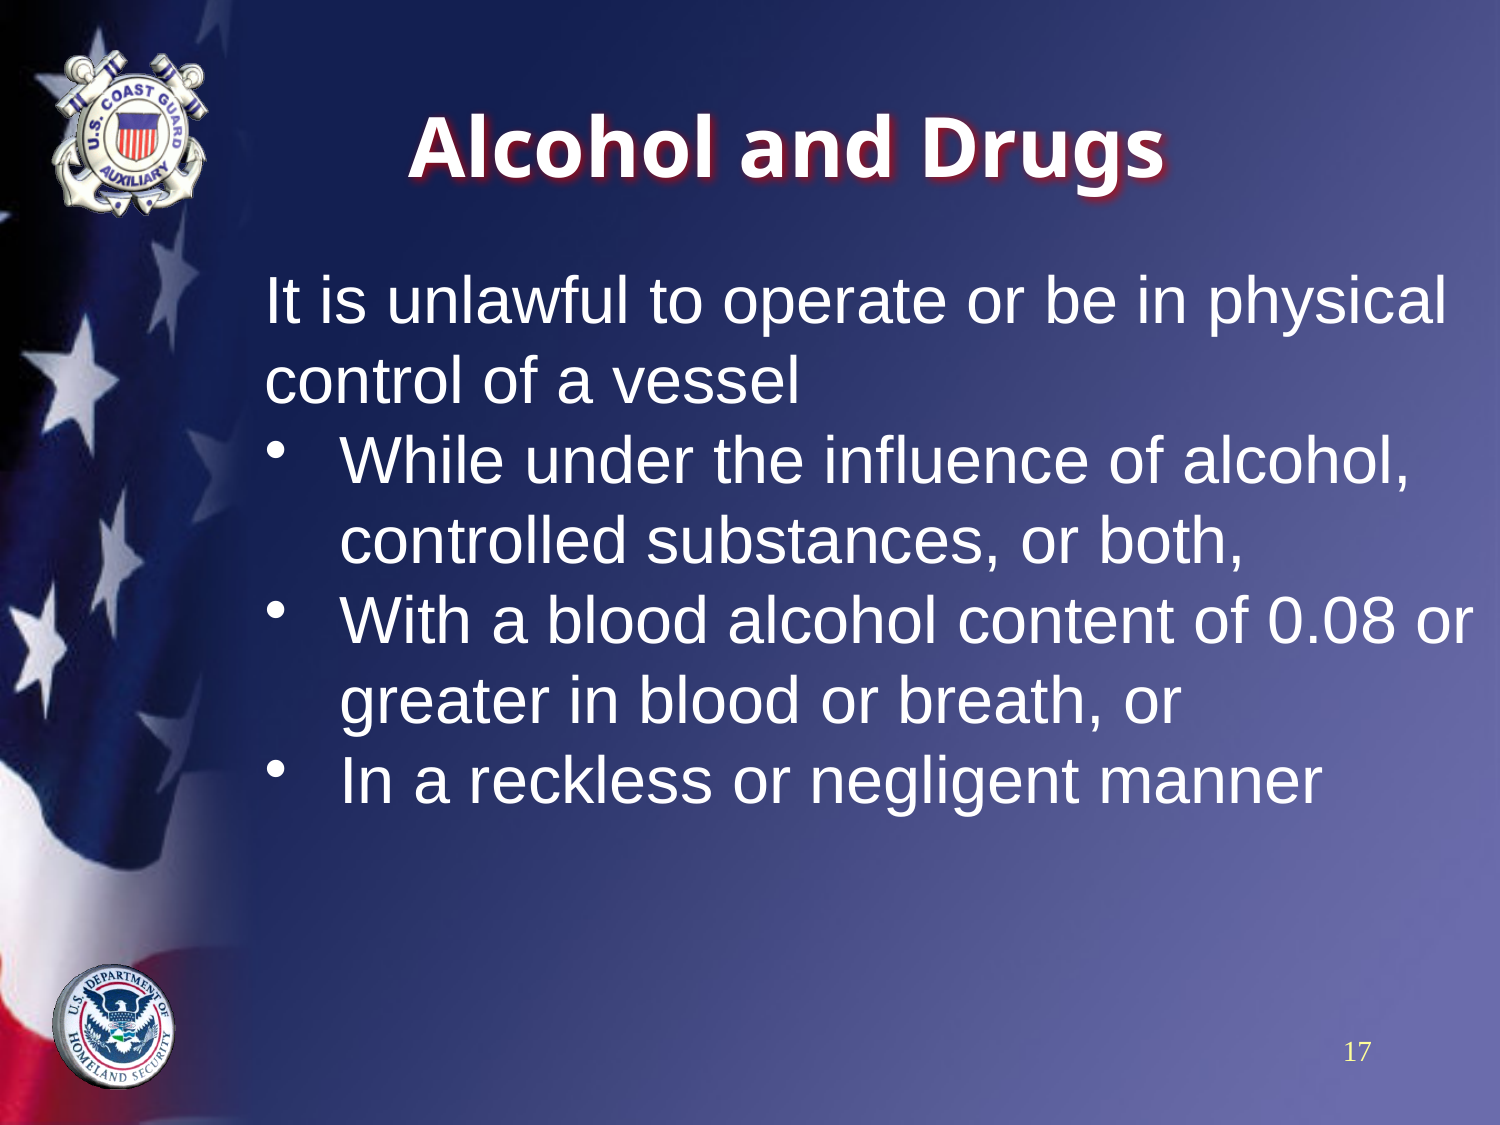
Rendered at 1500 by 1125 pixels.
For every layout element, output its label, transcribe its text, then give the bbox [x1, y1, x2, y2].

title Alcohol and Drugs [150, 50, 1425, 238]
text_box It is unlawful to operate or be in physical control of a vessel While under the influence of alcohol, controlled substances, or both, With a blood alcohol content of 0.08 or greater in blood or breath, or In a reckless or negligent manner [249, 249, 1500, 825]
picture [0, 0, 1500, 1125]
slide_number 17 [1074, 1025, 1388, 1100]
